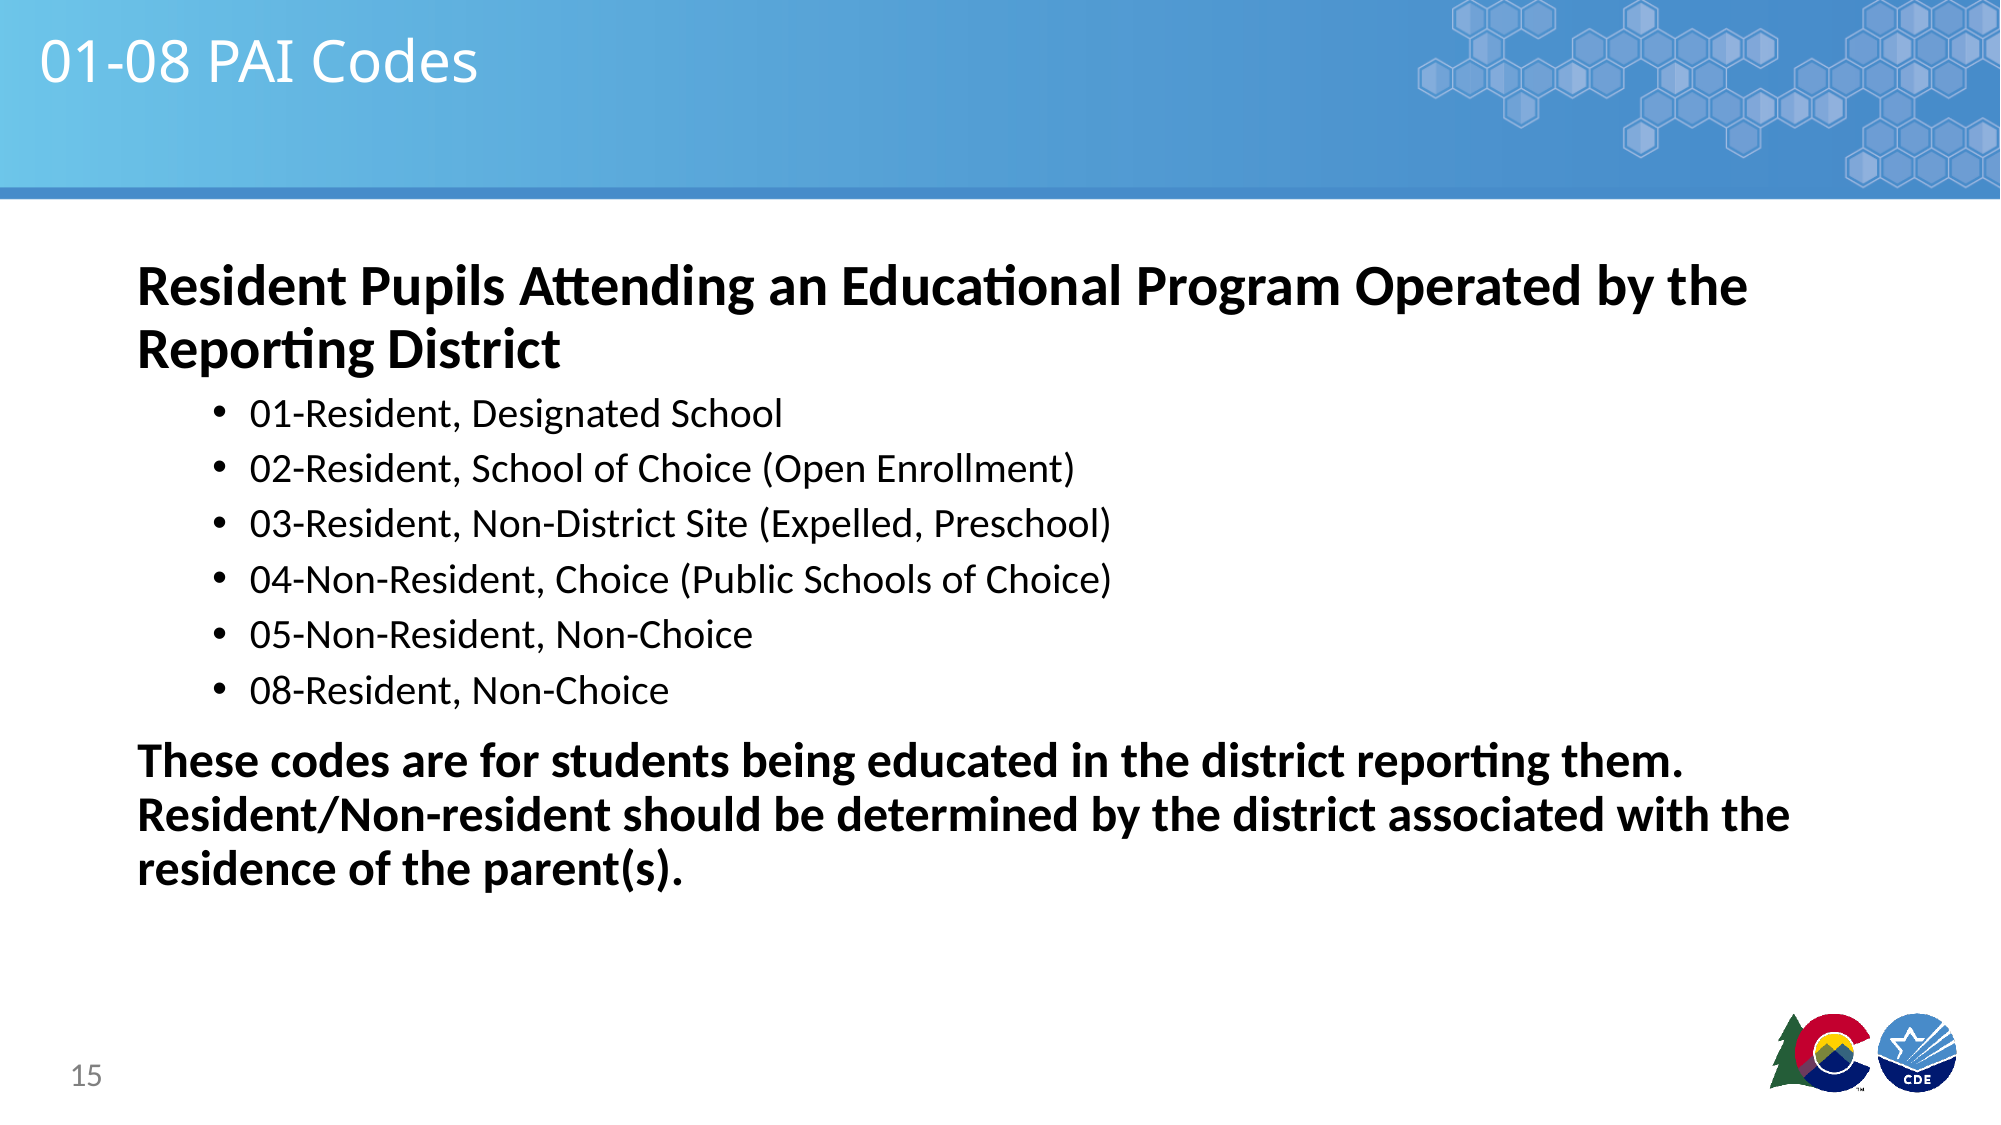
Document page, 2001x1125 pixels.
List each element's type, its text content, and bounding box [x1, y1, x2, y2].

list Resident Pupils Attending an Educational Program Operated by the Reporting District 01-Resident, Designated School 02-Resident, School of Choice (Open Enrollment) 03-Resident, Non-District Site (Expelled, Preschool) 04-Non-Resident, Choice (Public Schools of Choice) 05-Non-Resident, Non-Choice 08-Resident, Non-Choice These codes are for students being educated in the district reporting them. Resident/Non-resident should be determined by the district associated with the residence of the parent(s). [137, 254, 1863, 969]
title 01-08 PAI Codes [39, 31, 1356, 156]
picture [1768, 1012, 1957, 1093]
slide_number 15 [54, 1042, 505, 1103]
picture [0, 0, 2000, 200]
